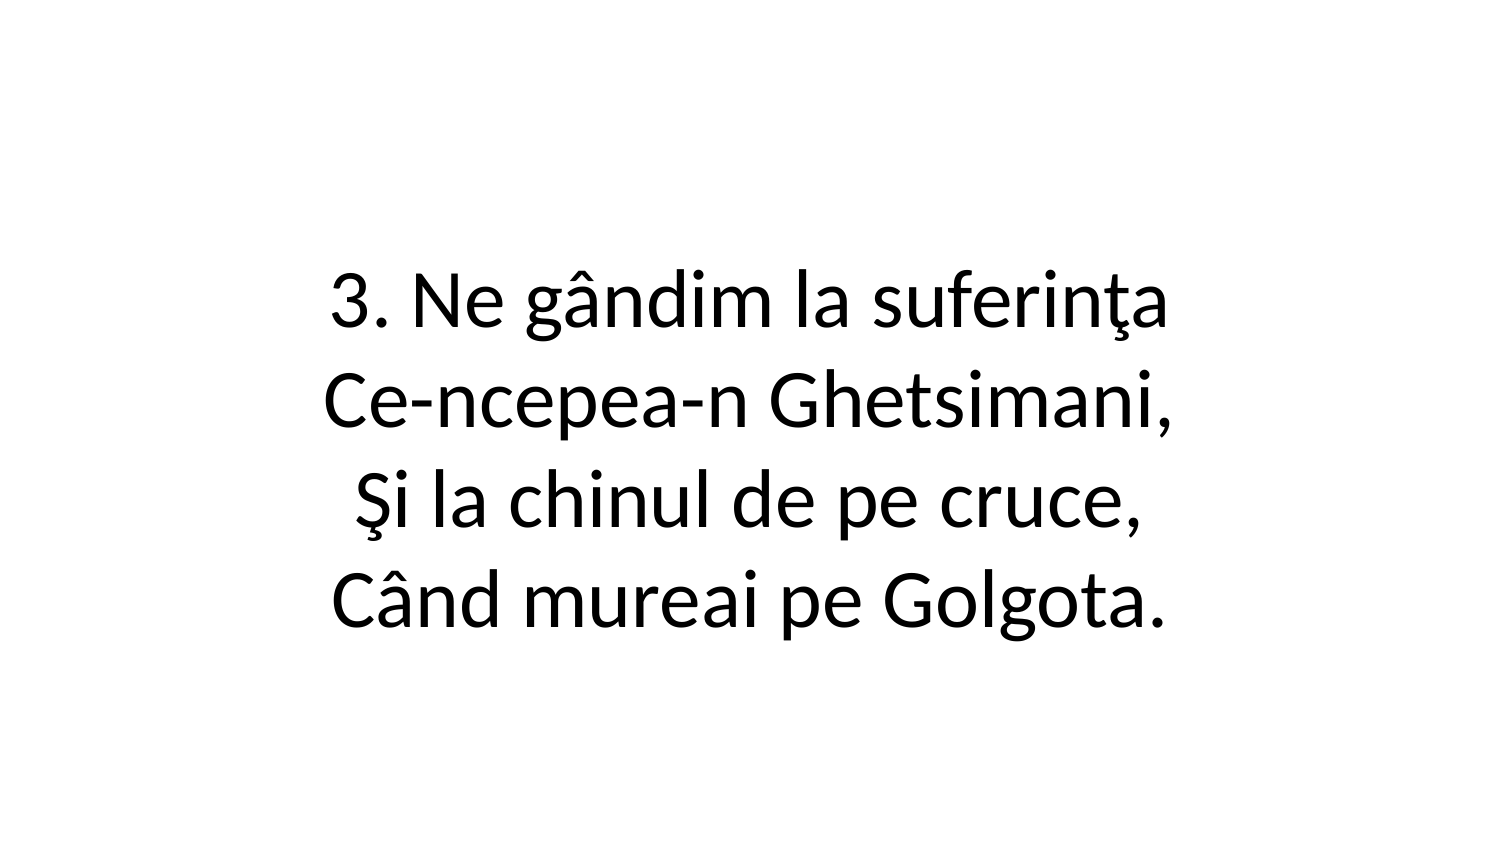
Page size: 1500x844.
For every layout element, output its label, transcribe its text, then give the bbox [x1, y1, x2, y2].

text_box 3. Ne gândim la suferinţa Ce-ncepea-n Ghetsimani, Şi la chinul de pe cruce, Când mureai pe Golgota. [309, 192, 1191, 652]
